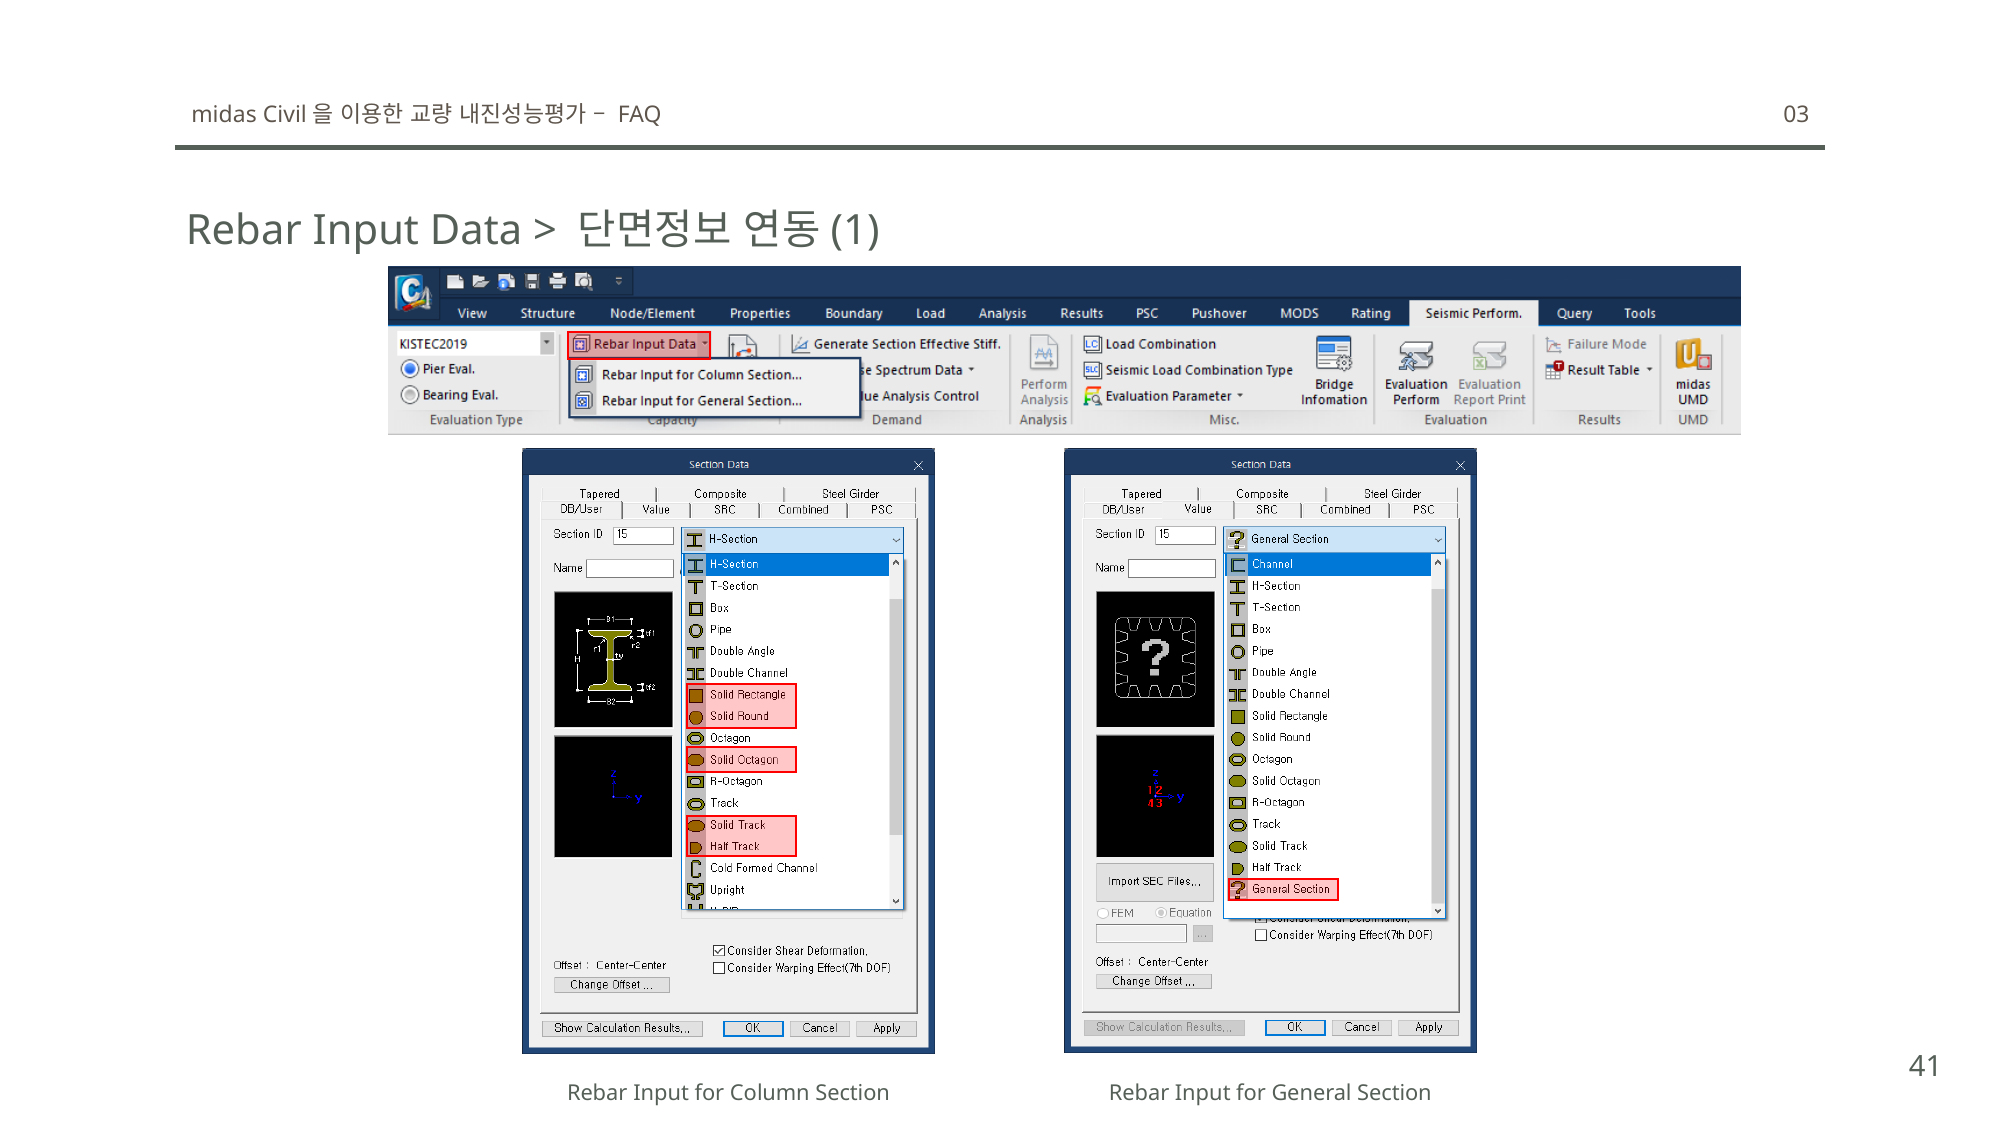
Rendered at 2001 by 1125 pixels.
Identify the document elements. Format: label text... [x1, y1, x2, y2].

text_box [167, 91, 1825, 135]
text_box Rebar Input Data > 단면정보 연동(1) [171, 195, 895, 260]
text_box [522, 448, 1477, 1108]
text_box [388, 267, 1741, 435]
text_box 41 [1894, 1039, 1958, 1090]
